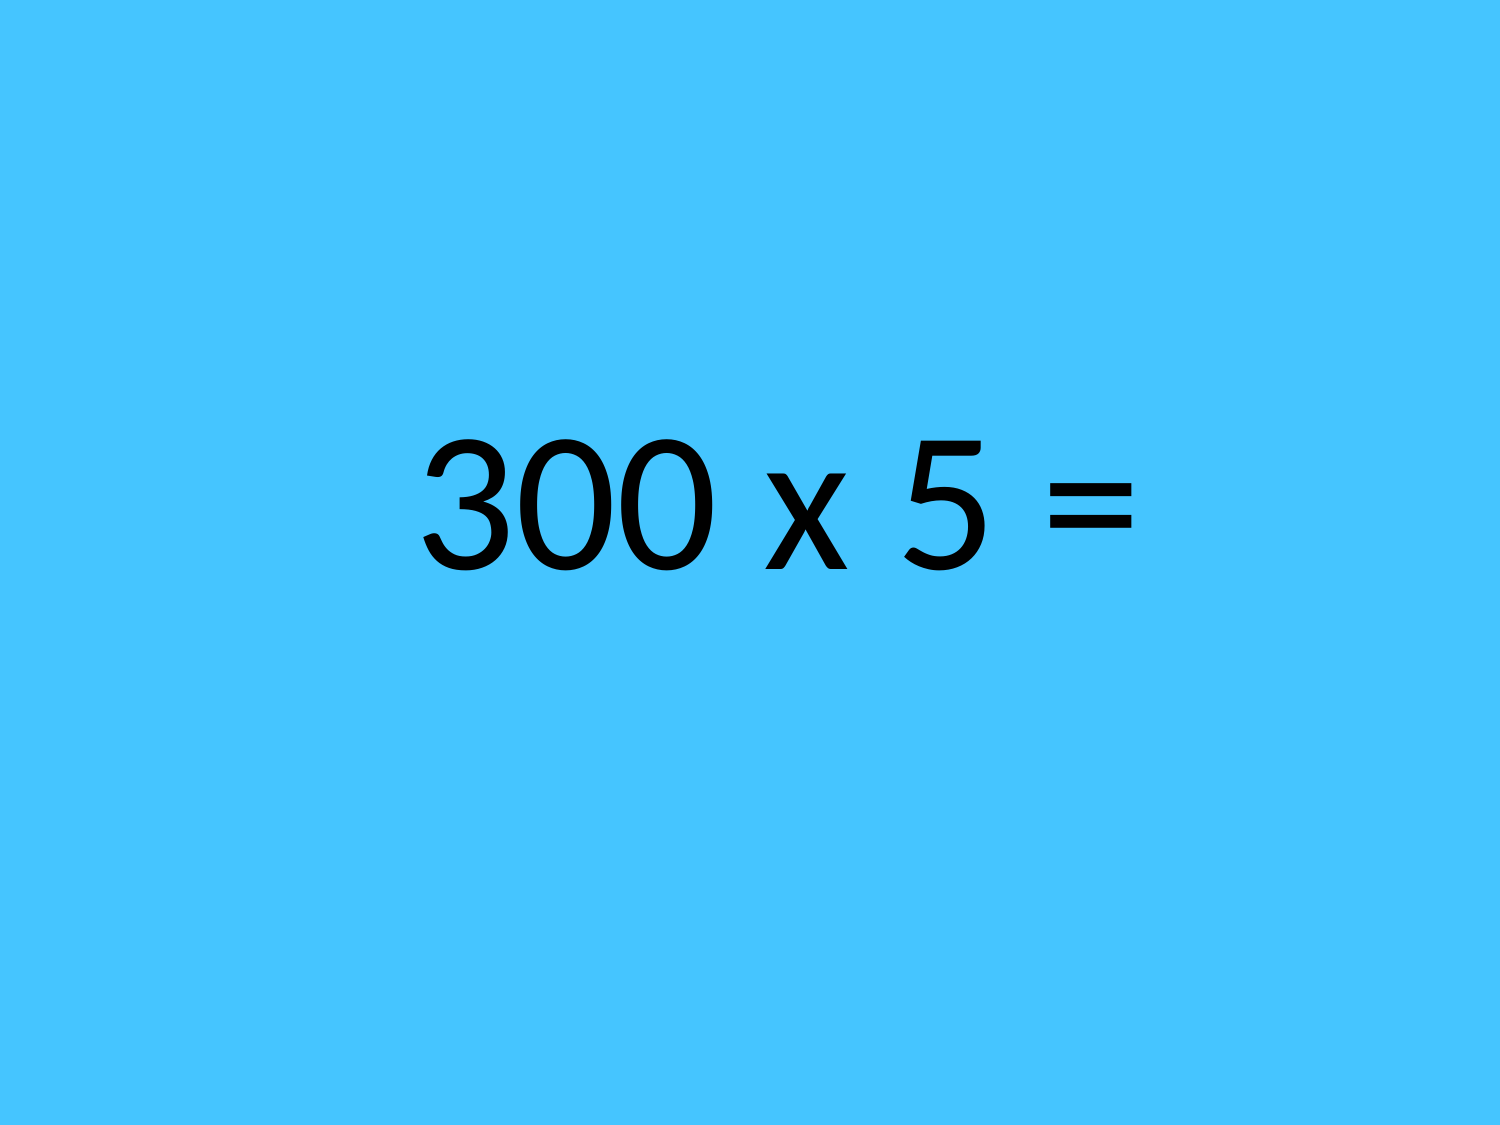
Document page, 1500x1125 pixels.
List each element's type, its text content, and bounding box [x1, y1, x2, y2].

text_box 300 x 5 = [399, 362, 1163, 618]
